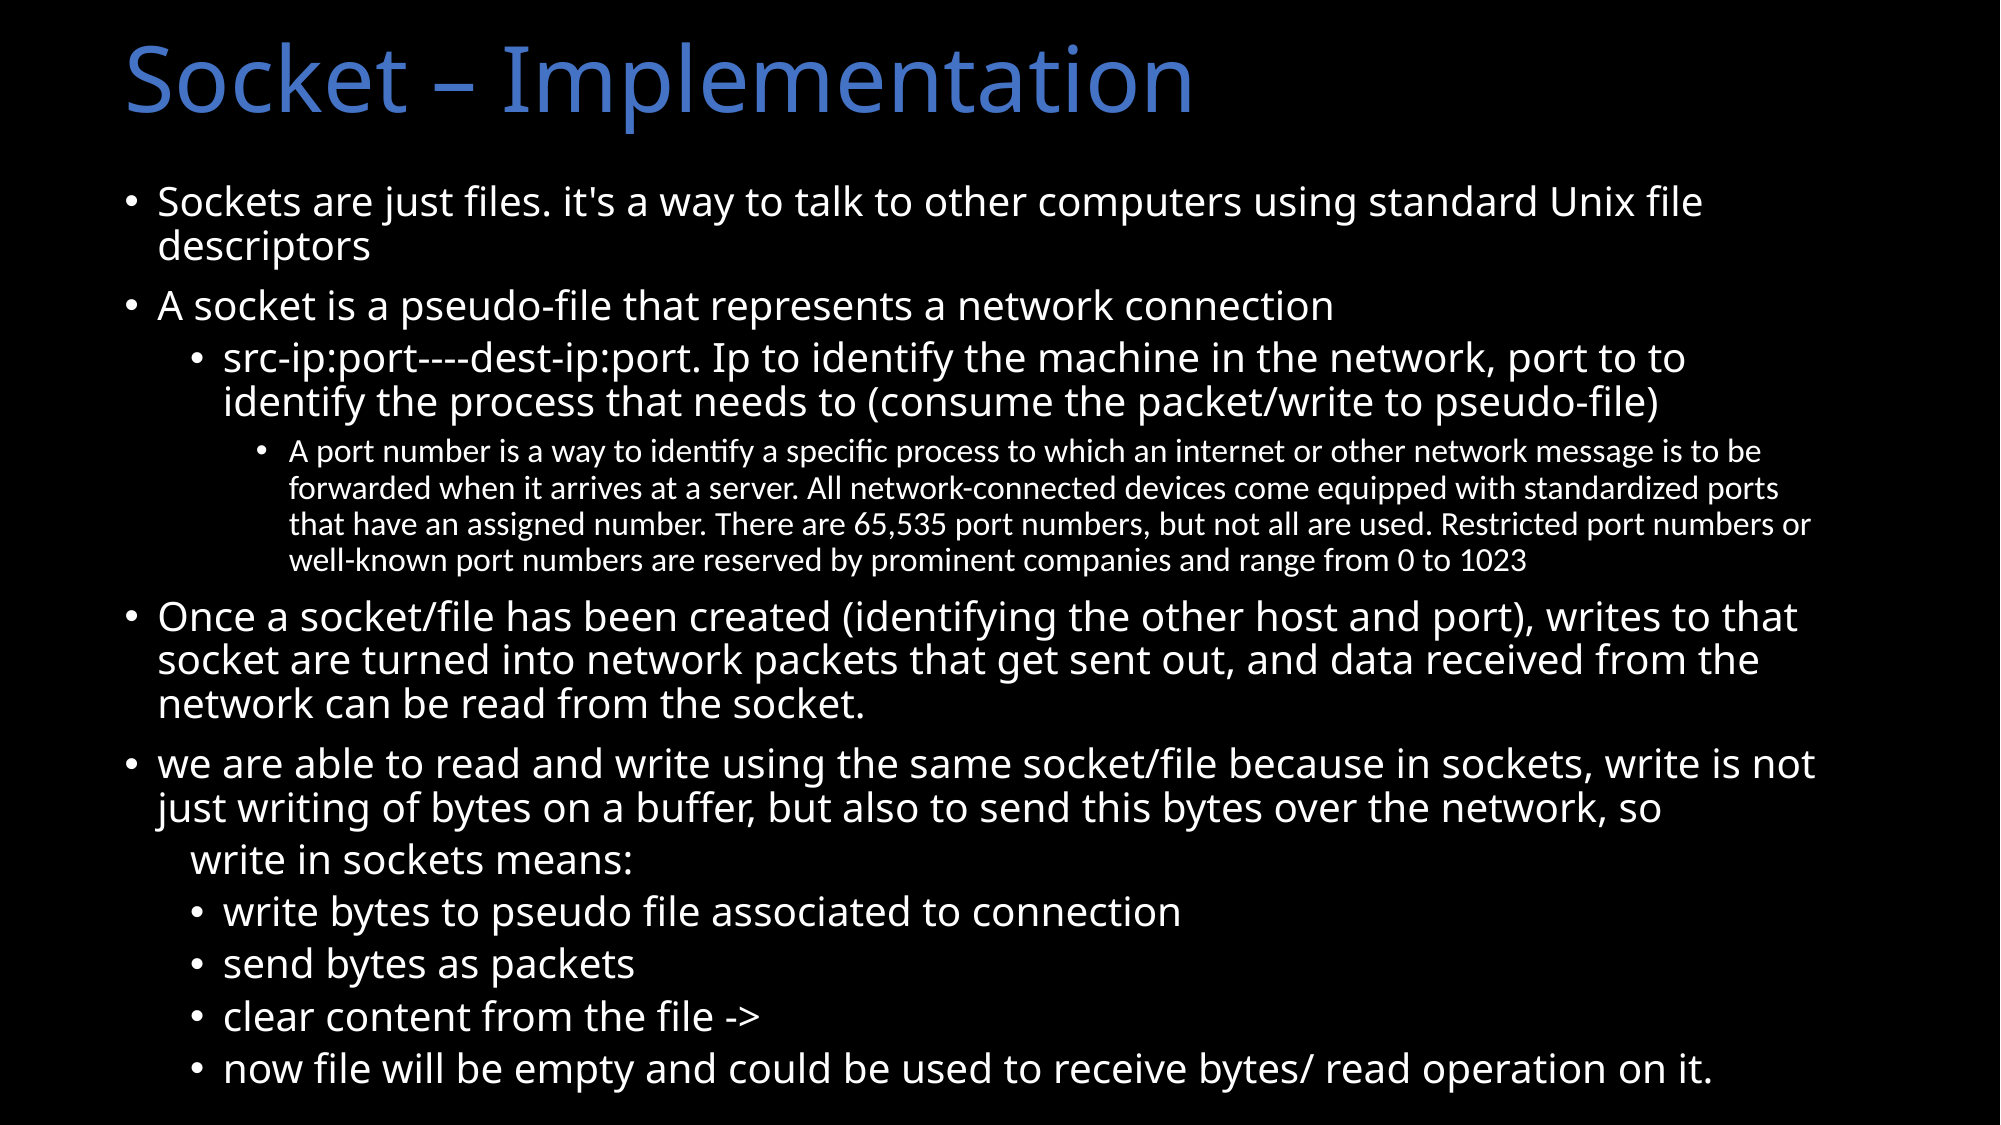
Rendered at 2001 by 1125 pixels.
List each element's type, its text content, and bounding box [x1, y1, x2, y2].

list Sockets are just files. it's a way to talk to other computers using standard Unix file descriptors A socket is a pseudo-file that represents a network connection src-ip:port----dest-ip:port. Ip to identify the machine in the network, port to to identify the process that needs to (consume the packet/write to pseudo-file) A port number is a way to identify a specific process to which an internet or other network message is to be forwarded when it arrives at a server. All network-connected devices come equipped with standardized ports that have an assigned number. There are 65,535 port numbers, but not all are used. Restricted port numbers or well-known port numbers are reserved by prominent companies and range from 0 to 1023 Once a socket/file has been created (identifying the other host and port), writes to that socket are turned into network packets that get sent out, and data received from the network can be read from the socket. we are able to read and write using the same socket/file because in sockets, write is not just writing of bytes on a buffer, but also to send this bytes over the network, so write in sockets means: write bytes to pseudo file associated to connection send bytes as packets clear content from the file -> now file will be empty and could be used to receive bytes/ read operation on it. [109, 173, 1835, 1102]
title Socket – Implementation [109, 23, 1835, 143]
